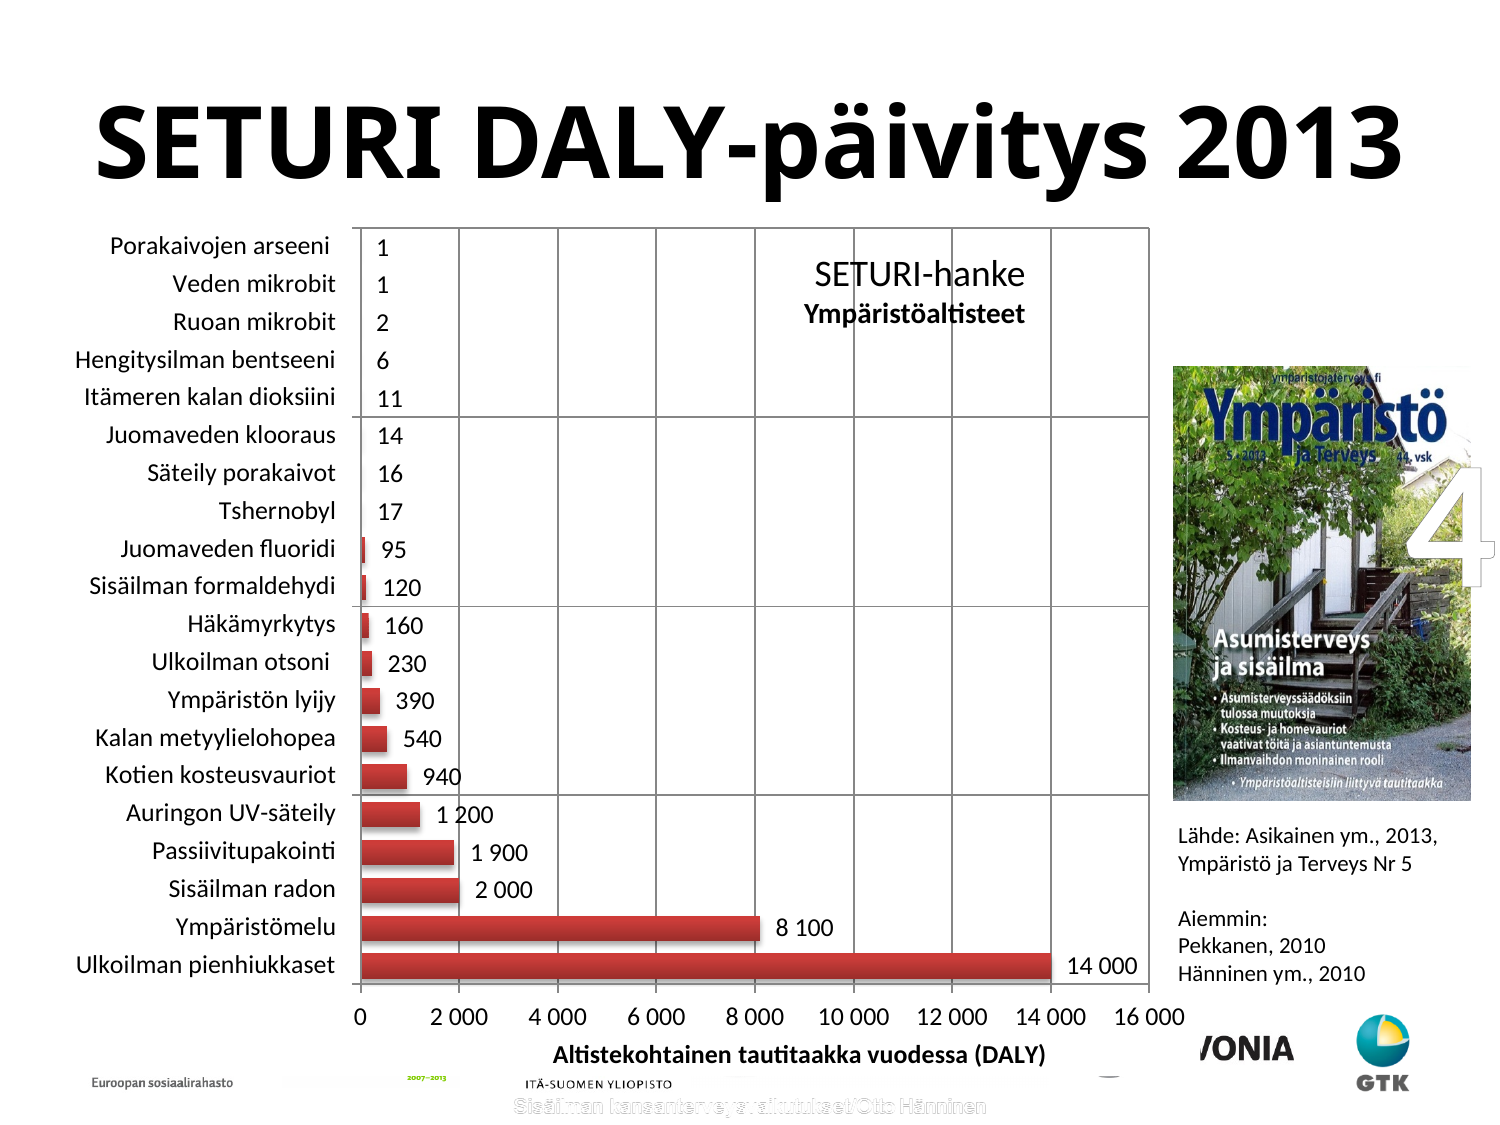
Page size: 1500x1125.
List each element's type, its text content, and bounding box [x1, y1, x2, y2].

text_box 4 [1474, 396, 1500, 631]
picture [49, 210, 1471, 1125]
title SETURI DALY-päivitys 2013 [75, 45, 1425, 233]
picture [1353, 1011, 1412, 1094]
text_box Lähde: Asikainen ym., 2013, Ympäristö ja Terveys Nr 5 Aiemmin: Pekkanen, 2010 Hänninen ym., 2010 [1205, 813, 1488, 993]
